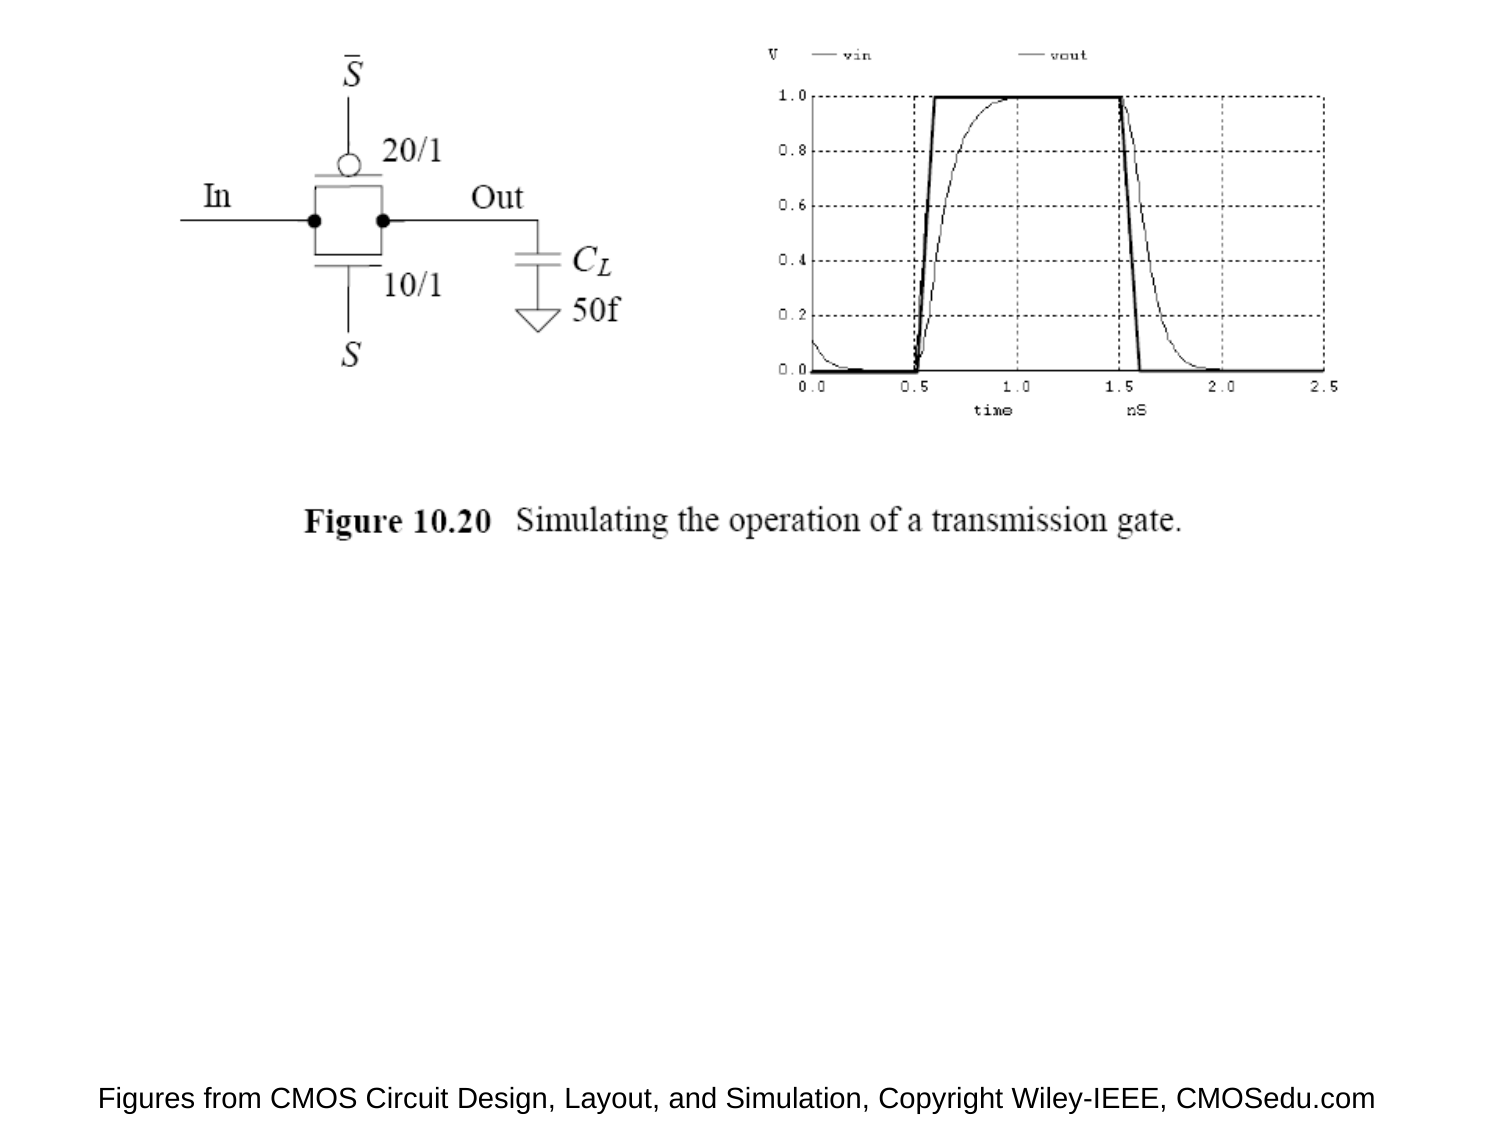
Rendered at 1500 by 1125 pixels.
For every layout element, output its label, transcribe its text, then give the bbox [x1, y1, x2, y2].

picture [143, 24, 1351, 569]
footer Figures from CMOS Circuit Design, Layout, and Simulation, Copyright Wiley-IEEE, CMOSedu.com [24, 1072, 1451, 1125]
